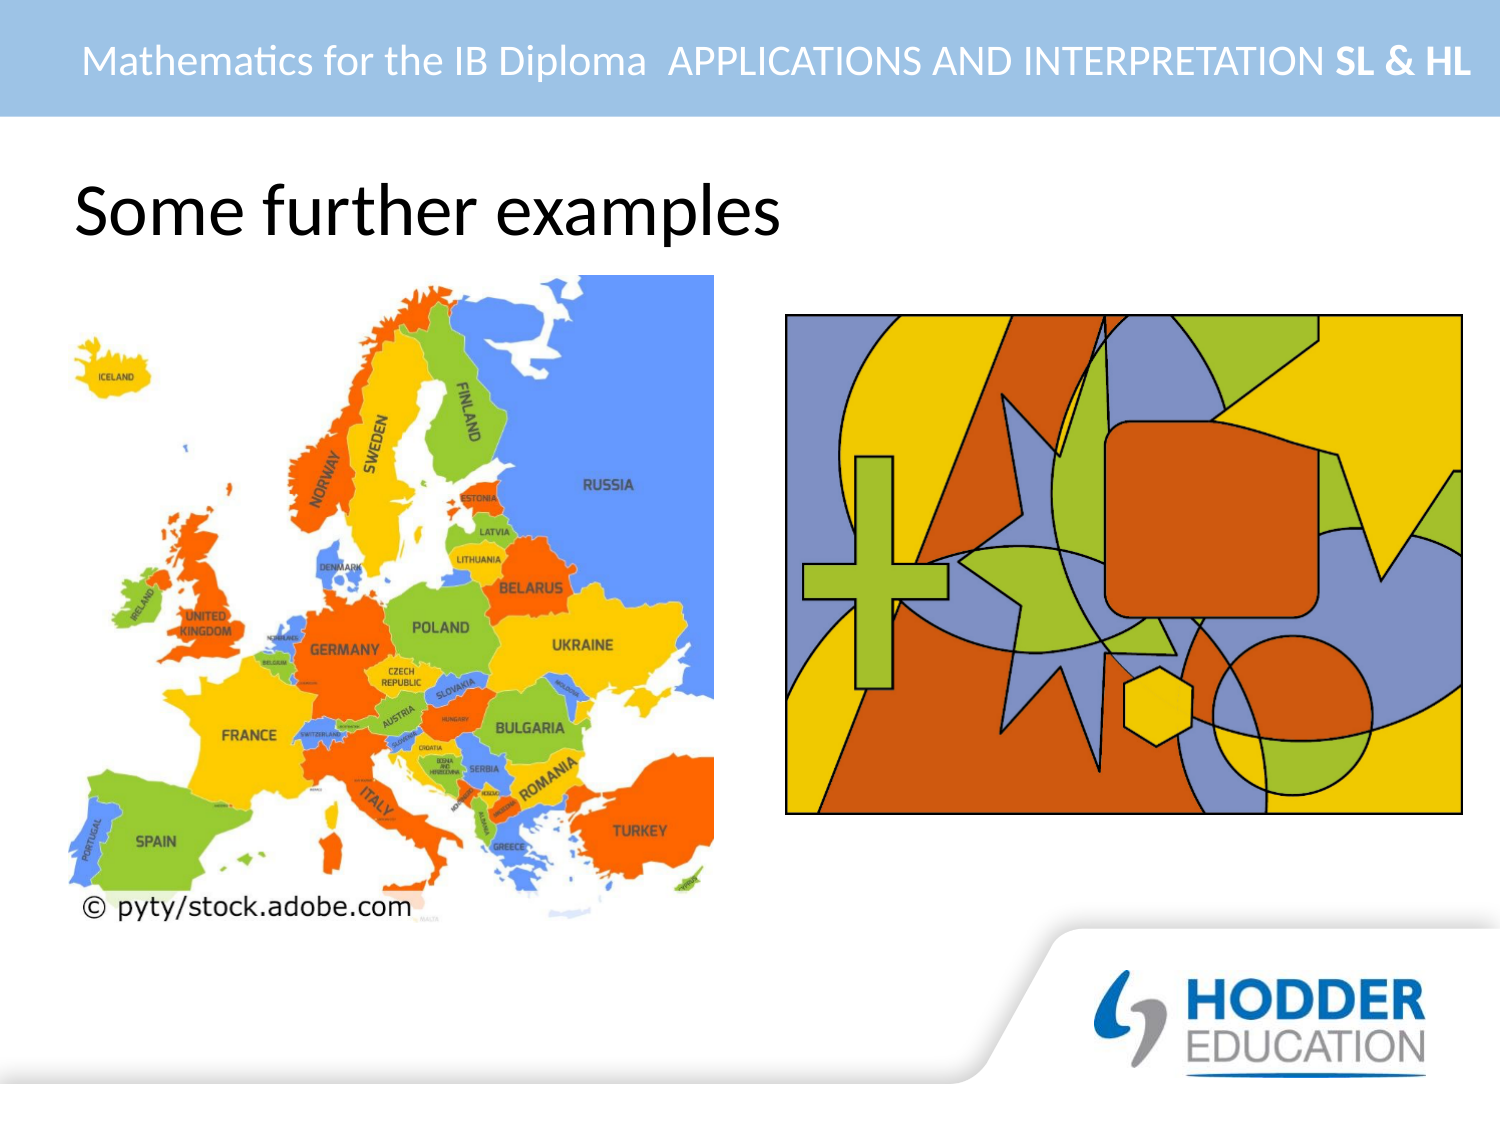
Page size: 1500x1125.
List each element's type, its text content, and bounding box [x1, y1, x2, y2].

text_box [0, 893, 1500, 1125]
text_box Some further examples [74, 160, 1453, 251]
text_box Mathematics for the IB Diploma APPLICATIONS AND INTERPRETATION SL & HL [0, 0, 1500, 118]
picture [785, 314, 1463, 815]
picture [68, 275, 714, 923]
